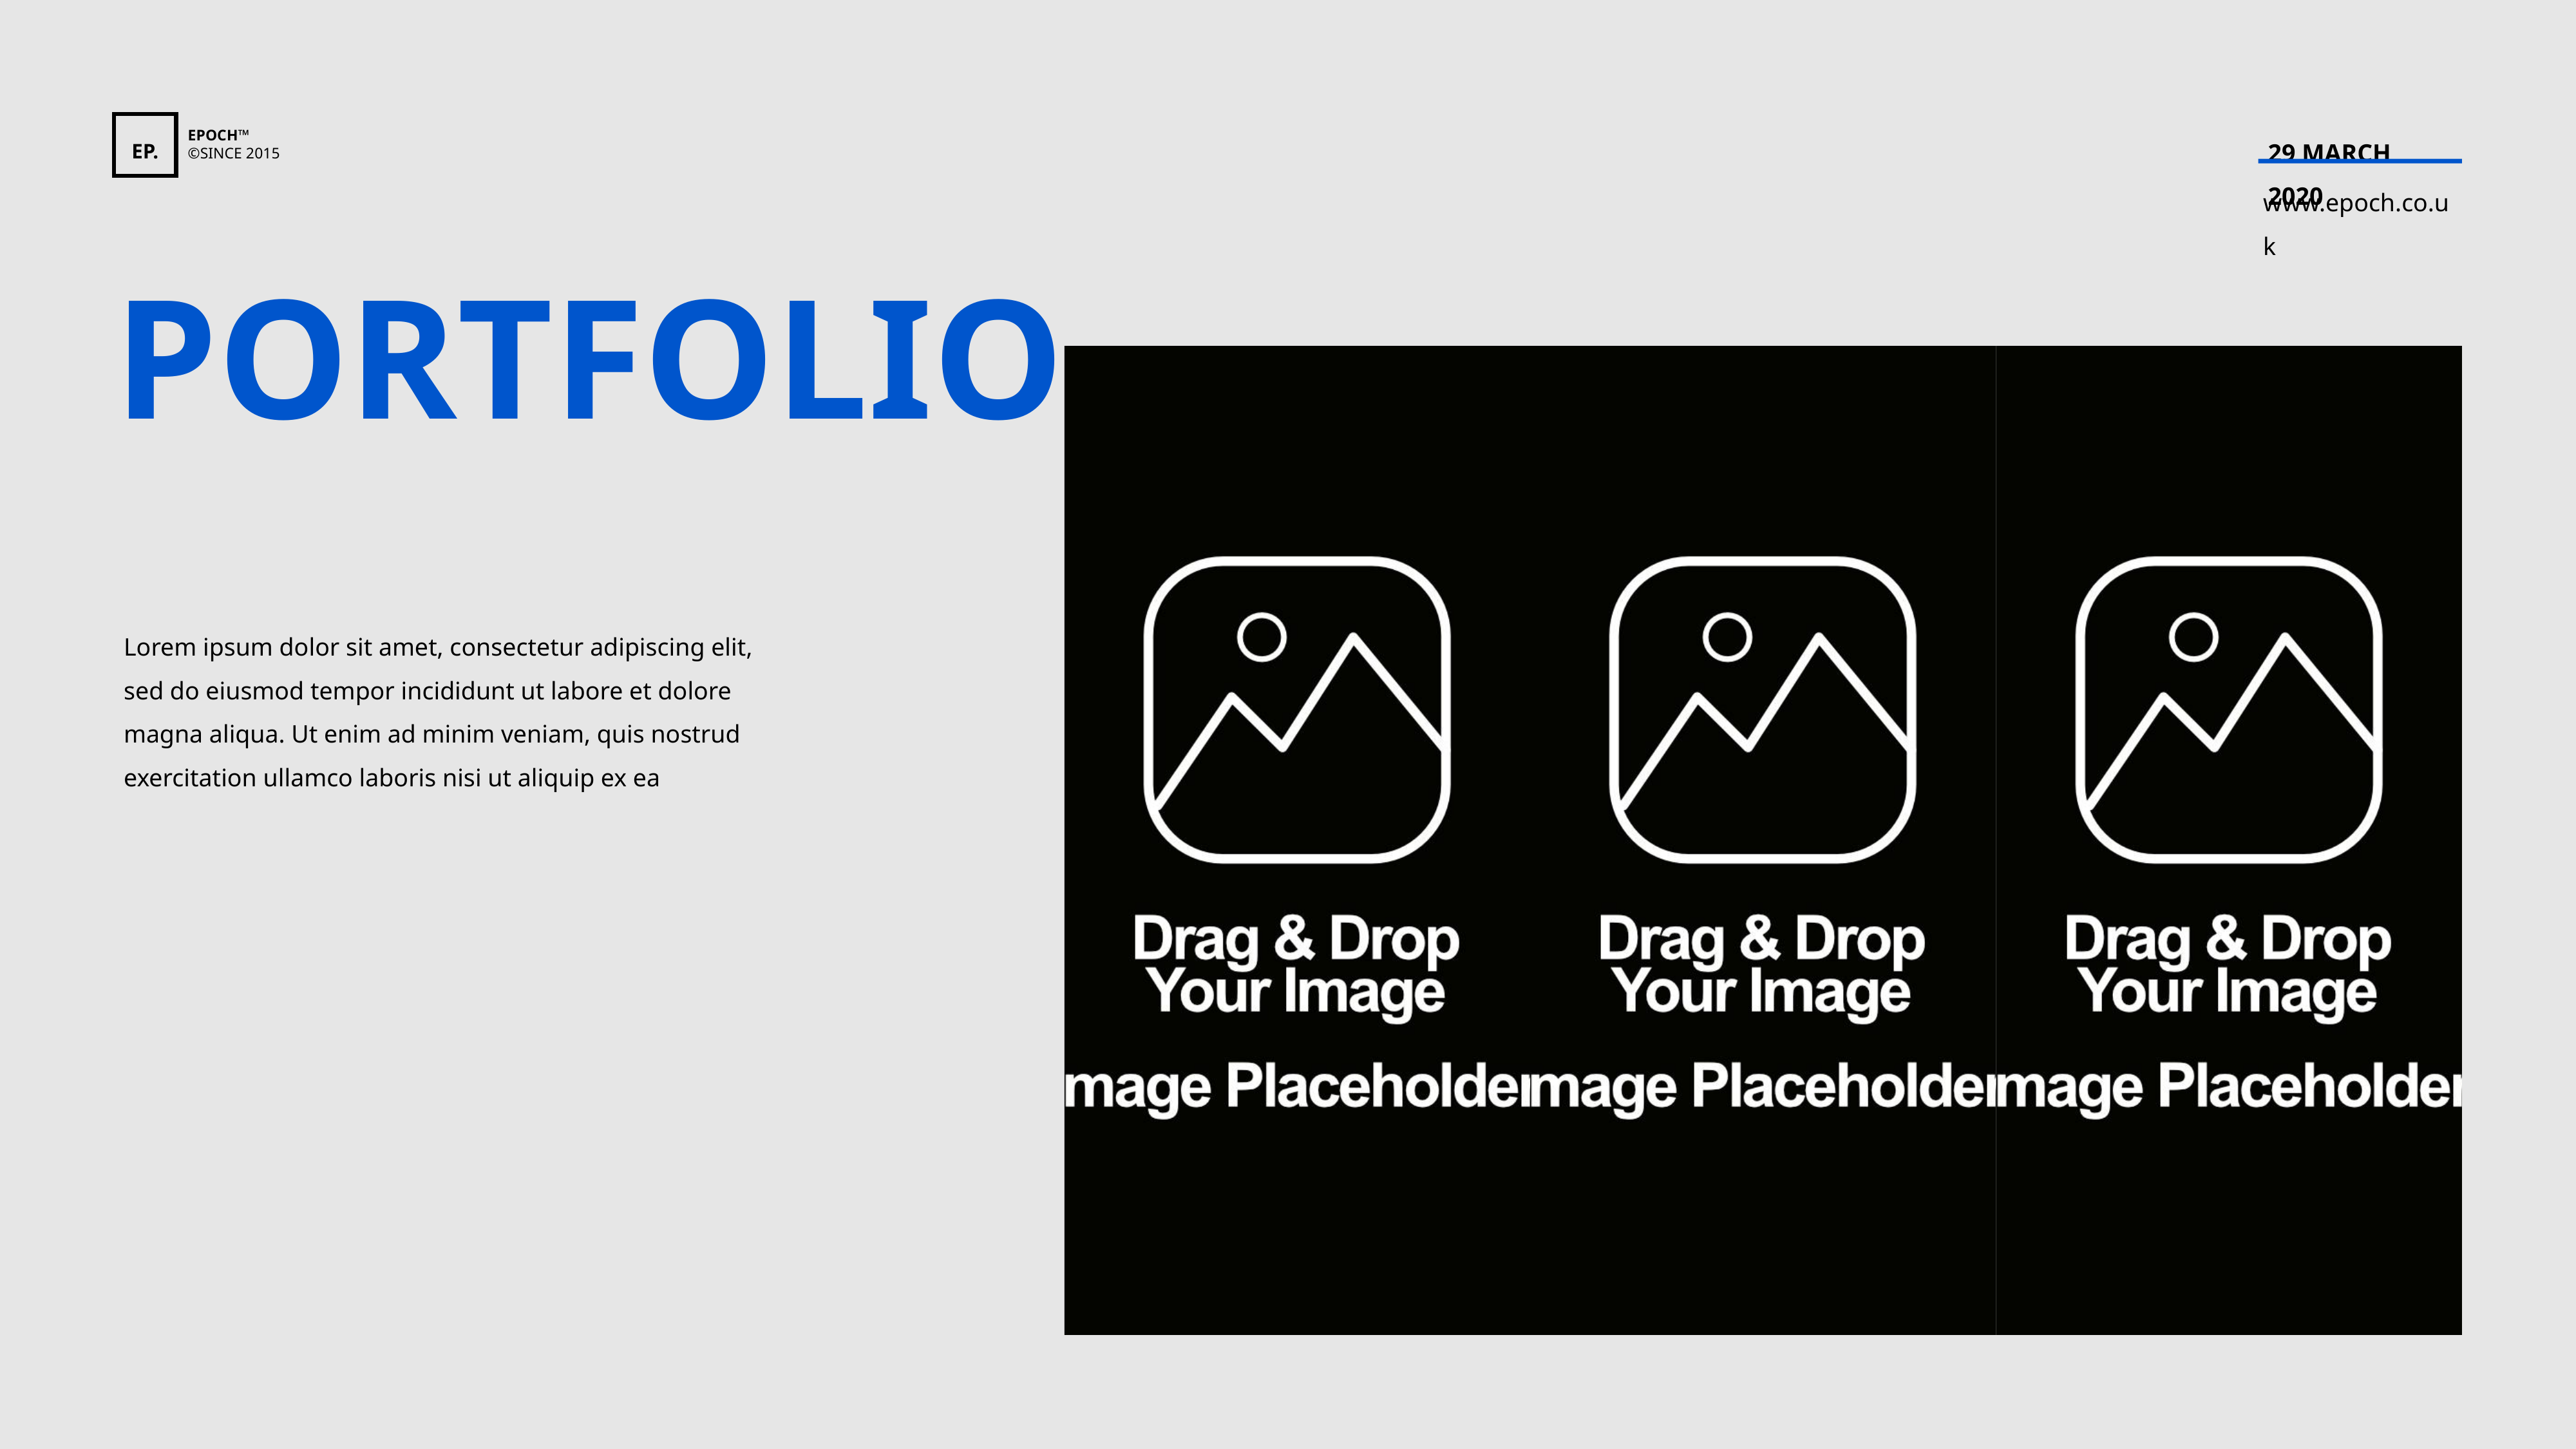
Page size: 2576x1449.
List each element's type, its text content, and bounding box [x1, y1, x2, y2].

text_box www.epoch.co.uk [2253, 163, 2462, 211]
text_box 29 MARCH 2020 [2258, 113, 2462, 158]
text_box PORTFOLIO [114, 292, 1096, 507]
picture [1064, 346, 2463, 1336]
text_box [113, 113, 291, 176]
text_box Lorem ipsum dolor sit amet, consectetur adipiscing elit, sed do eiusmod tempor incididunt ut labore et dolore magna aliqua. Ut enim ad minim veniam, quis nostrud exercitation ullamco laboris nisi ut aliquip ex ea [114, 607, 797, 782]
text_box [2258, 158, 2462, 163]
